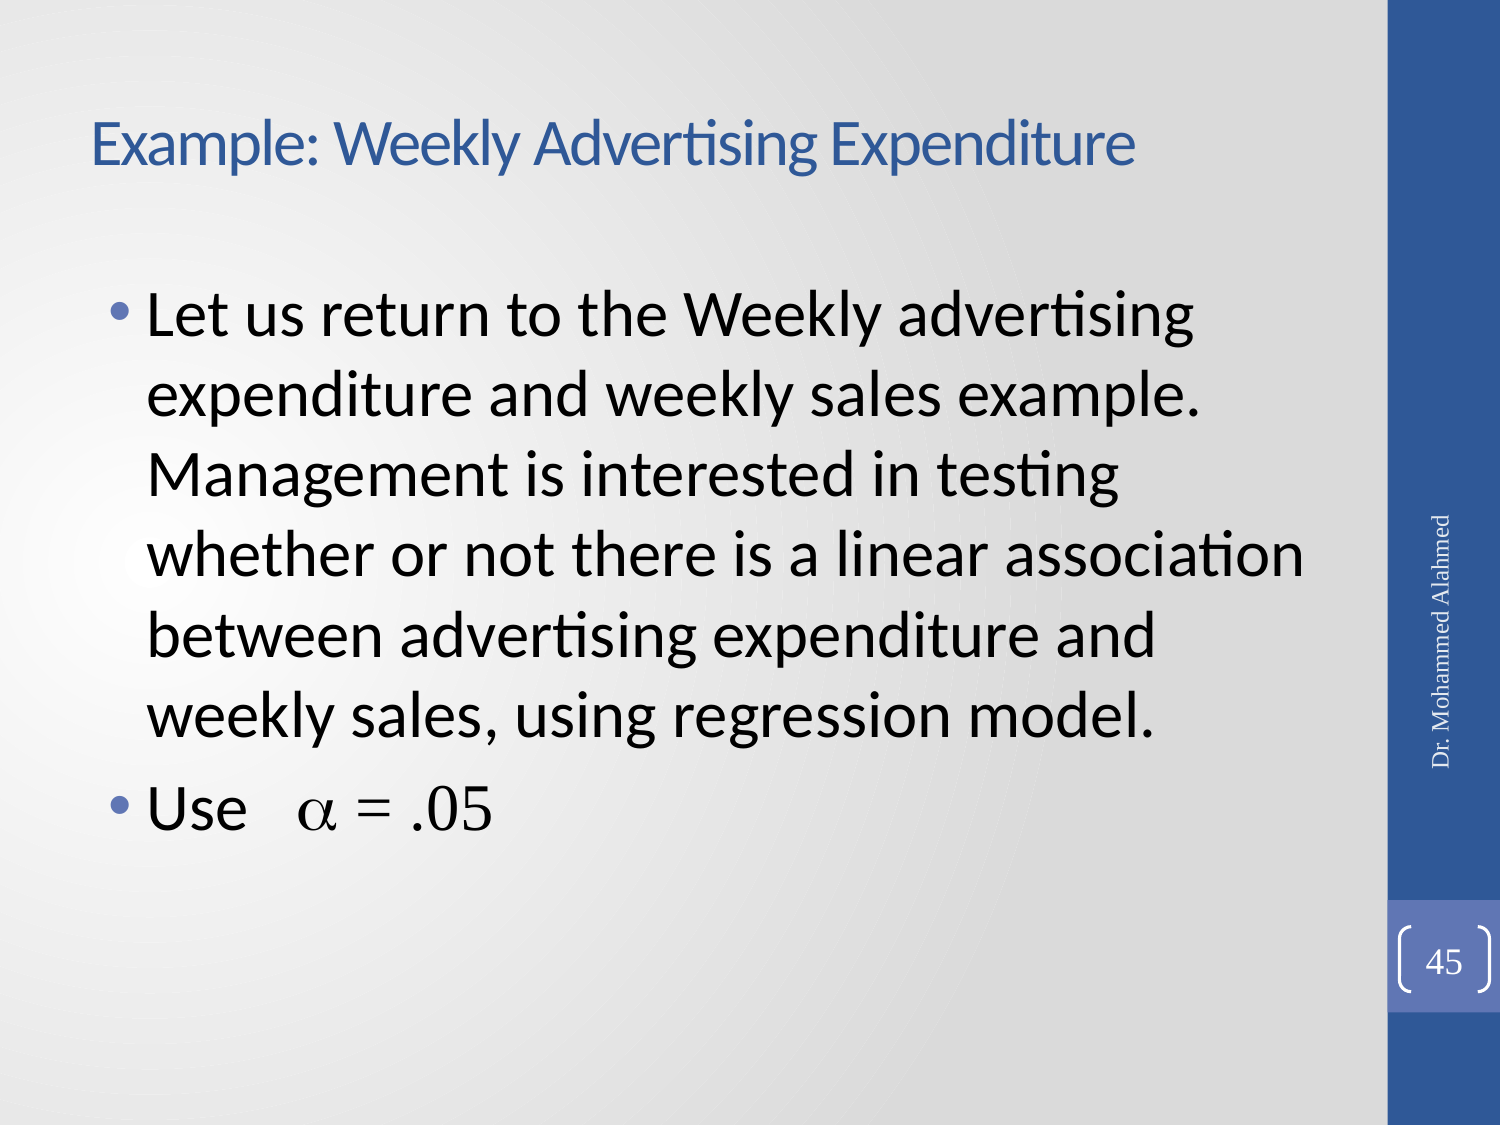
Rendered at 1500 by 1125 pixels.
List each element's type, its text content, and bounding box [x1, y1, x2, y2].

title Example: Weekly Advertising Expenditure [75, 45, 1325, 233]
list Let us return to the Weekly advertising expenditure and weekly sales example. Management is interested in testing whether or not there is a linear association between advertising expenditure and weekly sales, using regression model. Use  = .05 [75, 262, 1325, 1050]
slide_number 45 [1397, 925, 1492, 994]
footer Dr. Mohammed Alahmed [1408, 500, 1469, 889]
